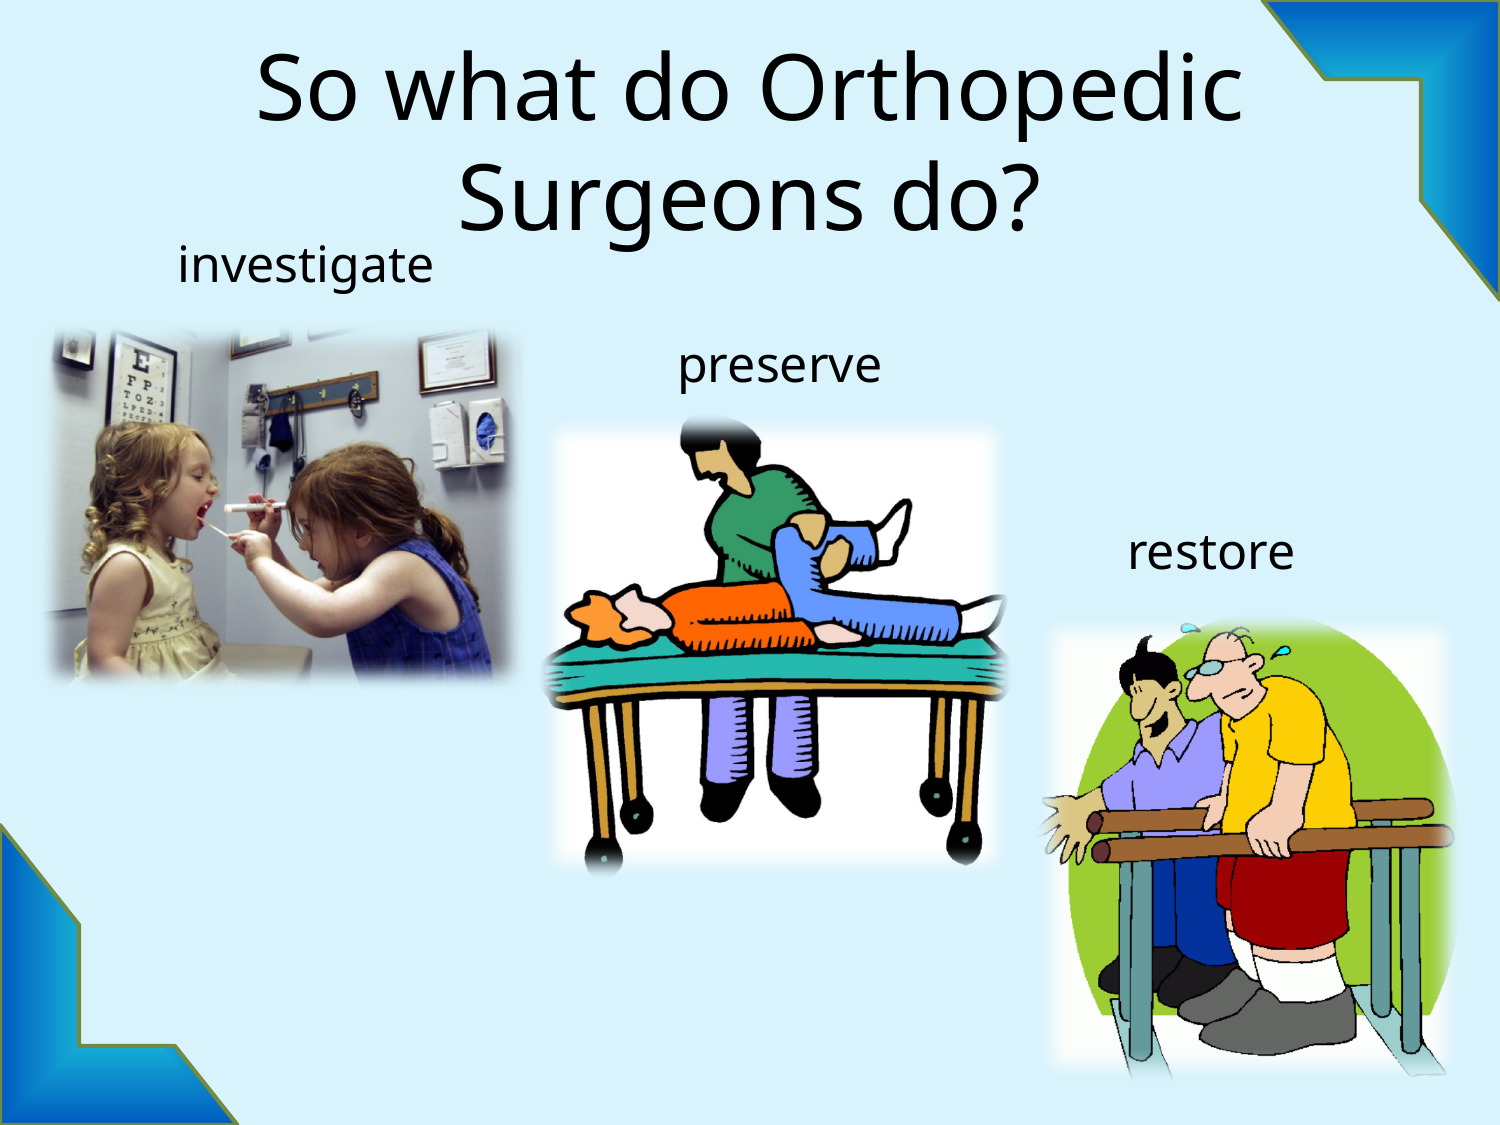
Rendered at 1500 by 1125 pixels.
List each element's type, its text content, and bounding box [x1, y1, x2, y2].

text_box [1260, 0, 1500, 302]
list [37, 324, 526, 691]
title So what do Orthopedic Surgeons do? [75, 45, 1425, 233]
text_box [0, 823, 240, 1125]
text_box restore [1112, 512, 1388, 588]
text_box preserve [662, 324, 925, 400]
picture [537, 412, 1013, 880]
text_box investigate [162, 224, 475, 300]
picture [1033, 612, 1463, 1084]
